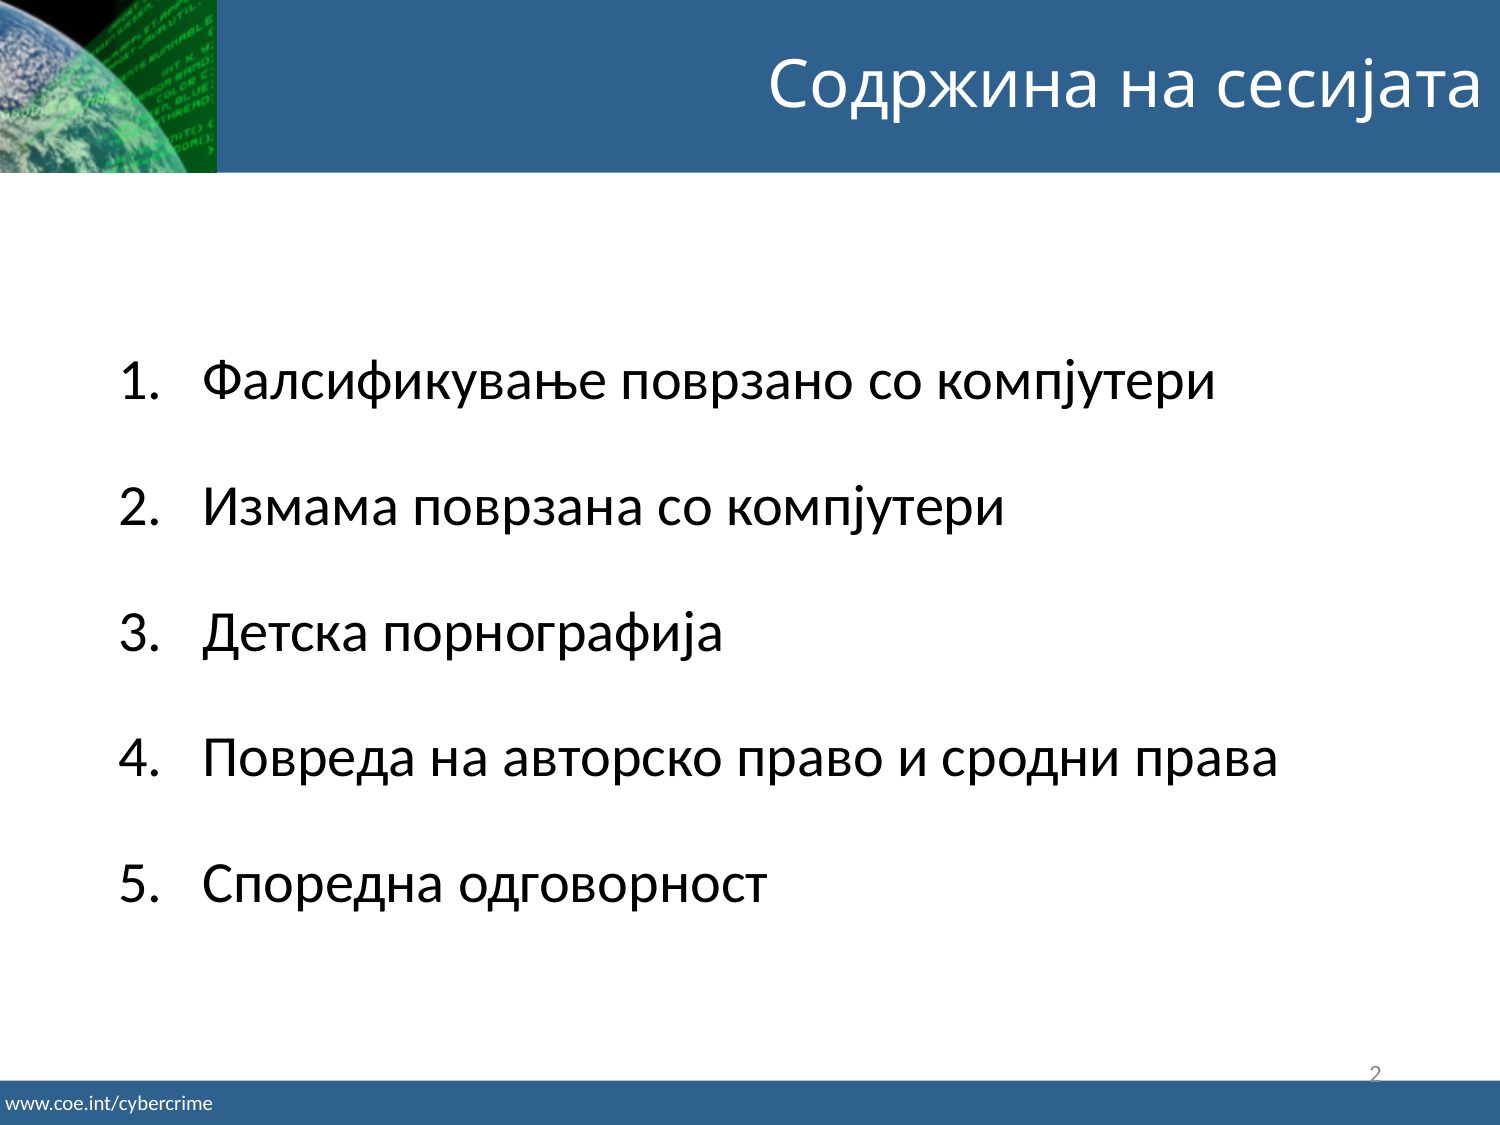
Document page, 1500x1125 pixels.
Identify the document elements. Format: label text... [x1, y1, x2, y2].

slide_number 2 [1059, 1042, 1397, 1103]
list Содржина на сесијата [421, 0, 1500, 172]
list Фалсификување поврзано со компјутери Измама поврзана со компјутери Детска порнографија Повреда на авторско право и сродни права Споредна одговорност [103, 299, 1397, 1014]
picture [0, 0, 217, 173]
